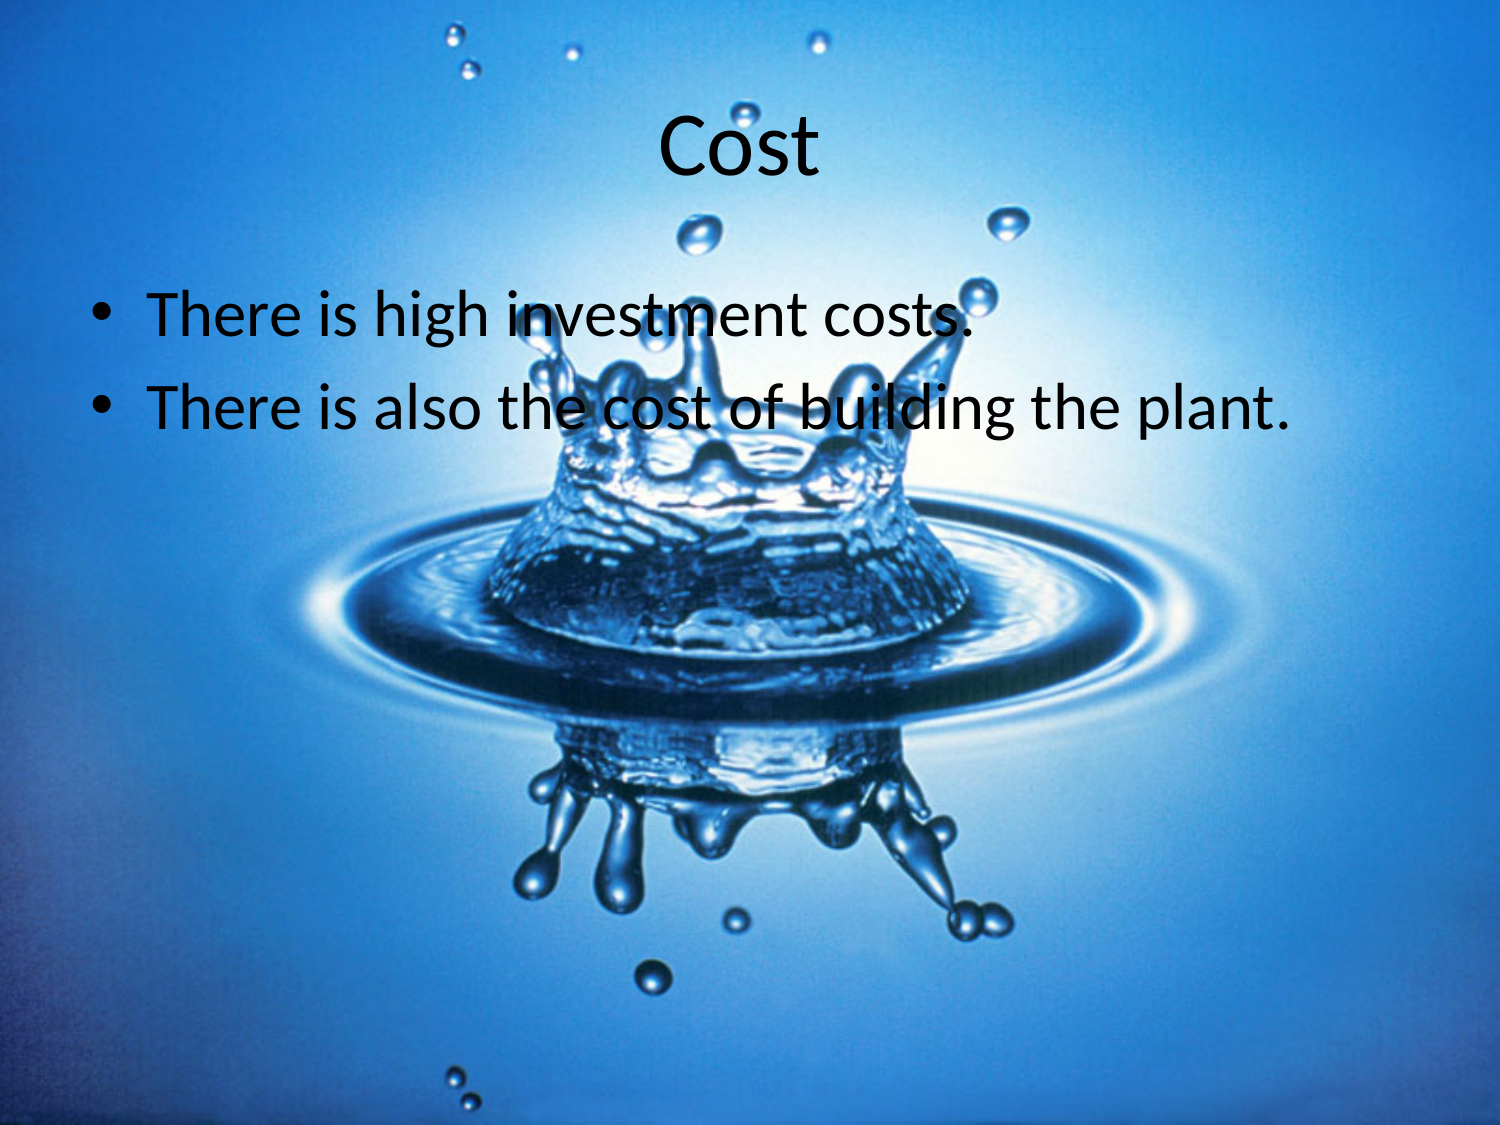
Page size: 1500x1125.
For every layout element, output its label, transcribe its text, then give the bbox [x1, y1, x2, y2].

title Cost [75, 45, 1425, 233]
list There is high investment costs. There is also the cost of building the plant. [75, 262, 1425, 1005]
picture [0, 0, 1500, 1125]
